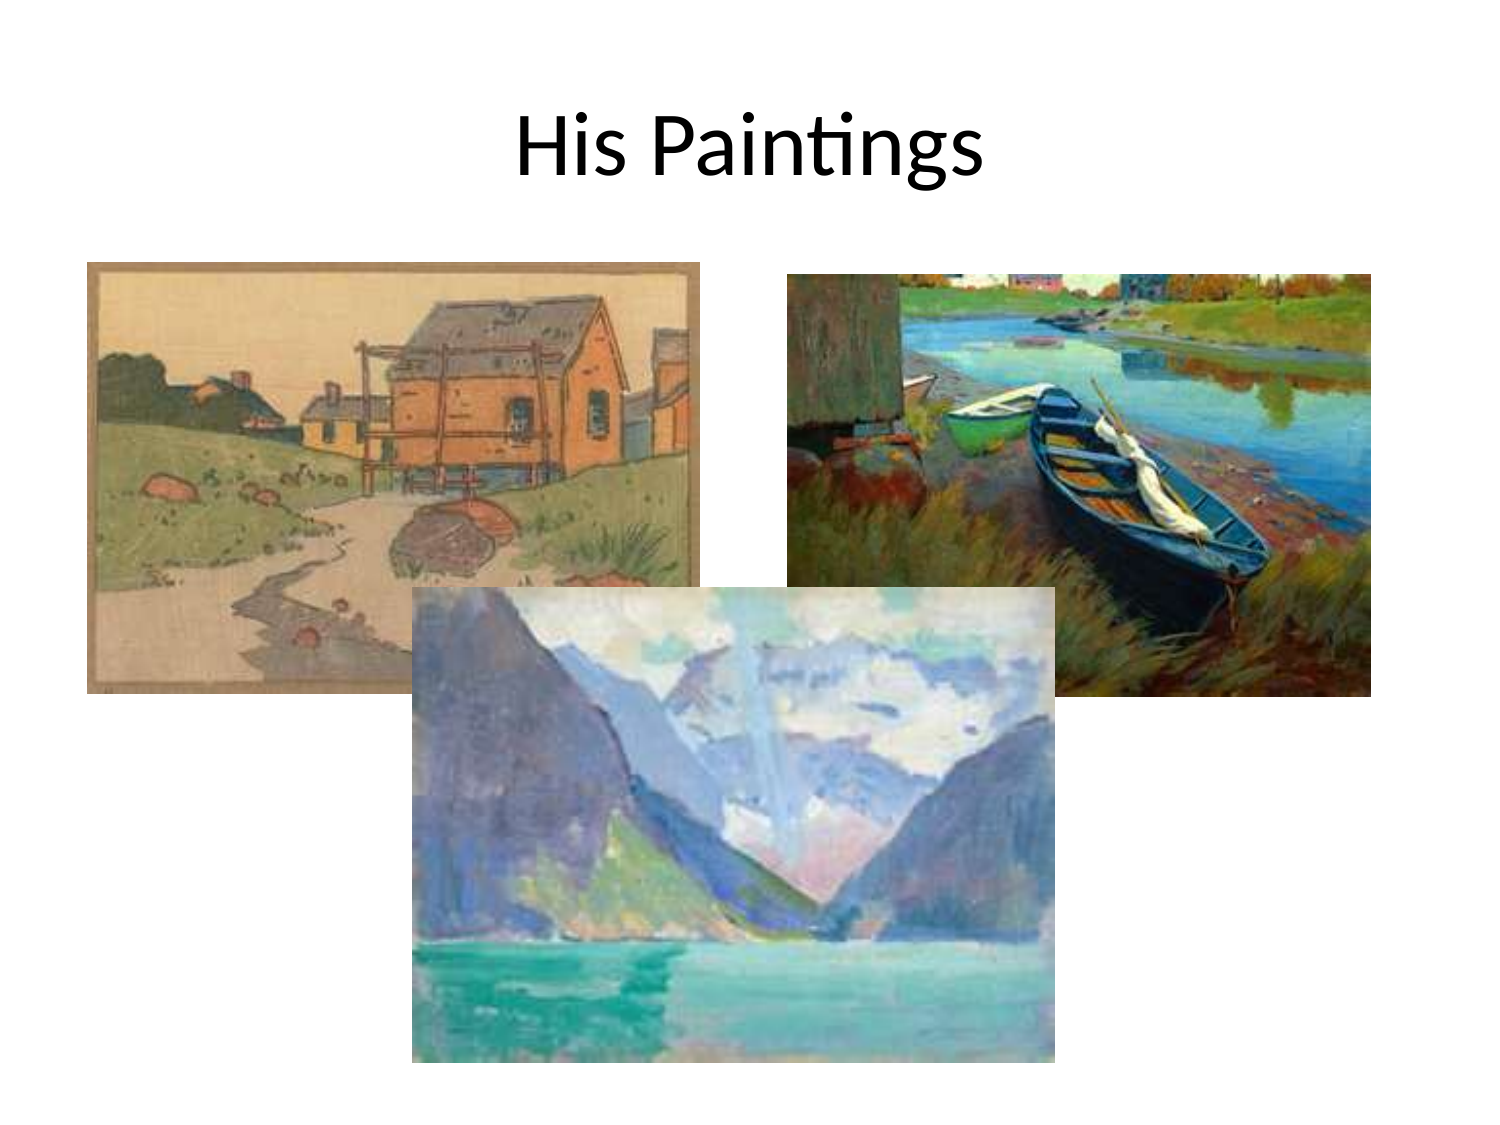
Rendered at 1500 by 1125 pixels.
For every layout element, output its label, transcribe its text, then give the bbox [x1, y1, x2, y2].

picture [412, 587, 1055, 1063]
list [787, 274, 1371, 697]
title His Paintings [75, 45, 1425, 233]
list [87, 262, 701, 694]
